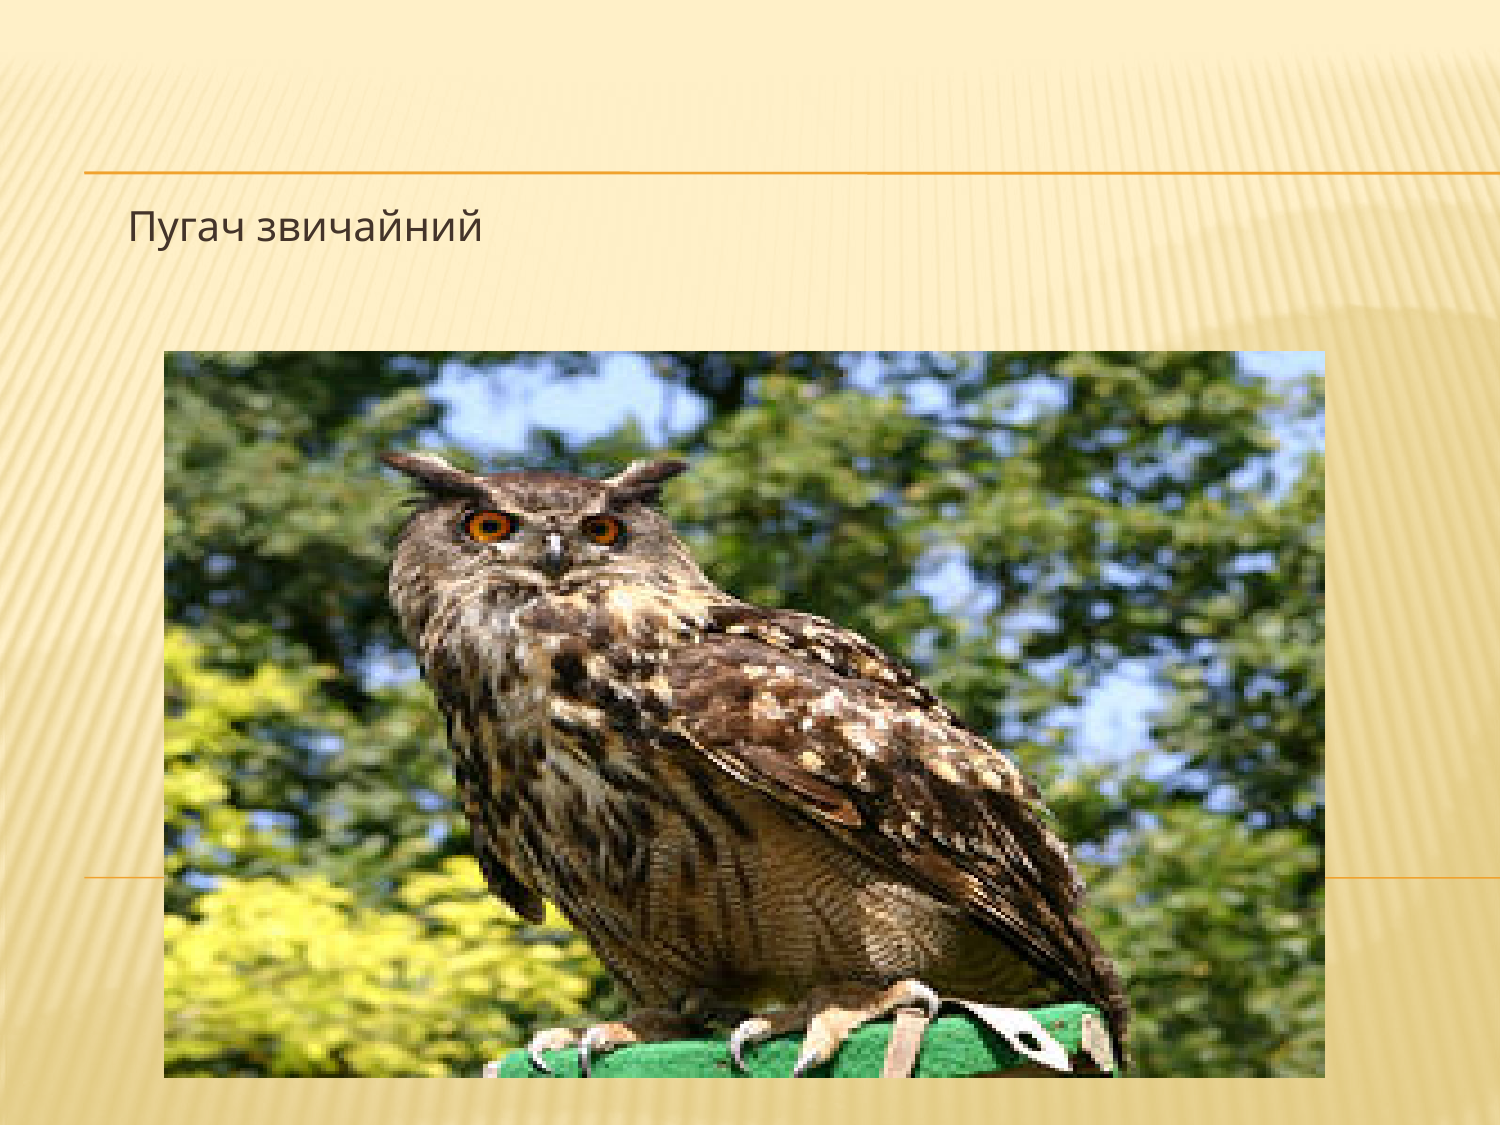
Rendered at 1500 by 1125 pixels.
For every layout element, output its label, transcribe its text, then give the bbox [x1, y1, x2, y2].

text_box Пугач звичайний [112, 152, 1500, 303]
picture [0, 0, 1500, 1125]
